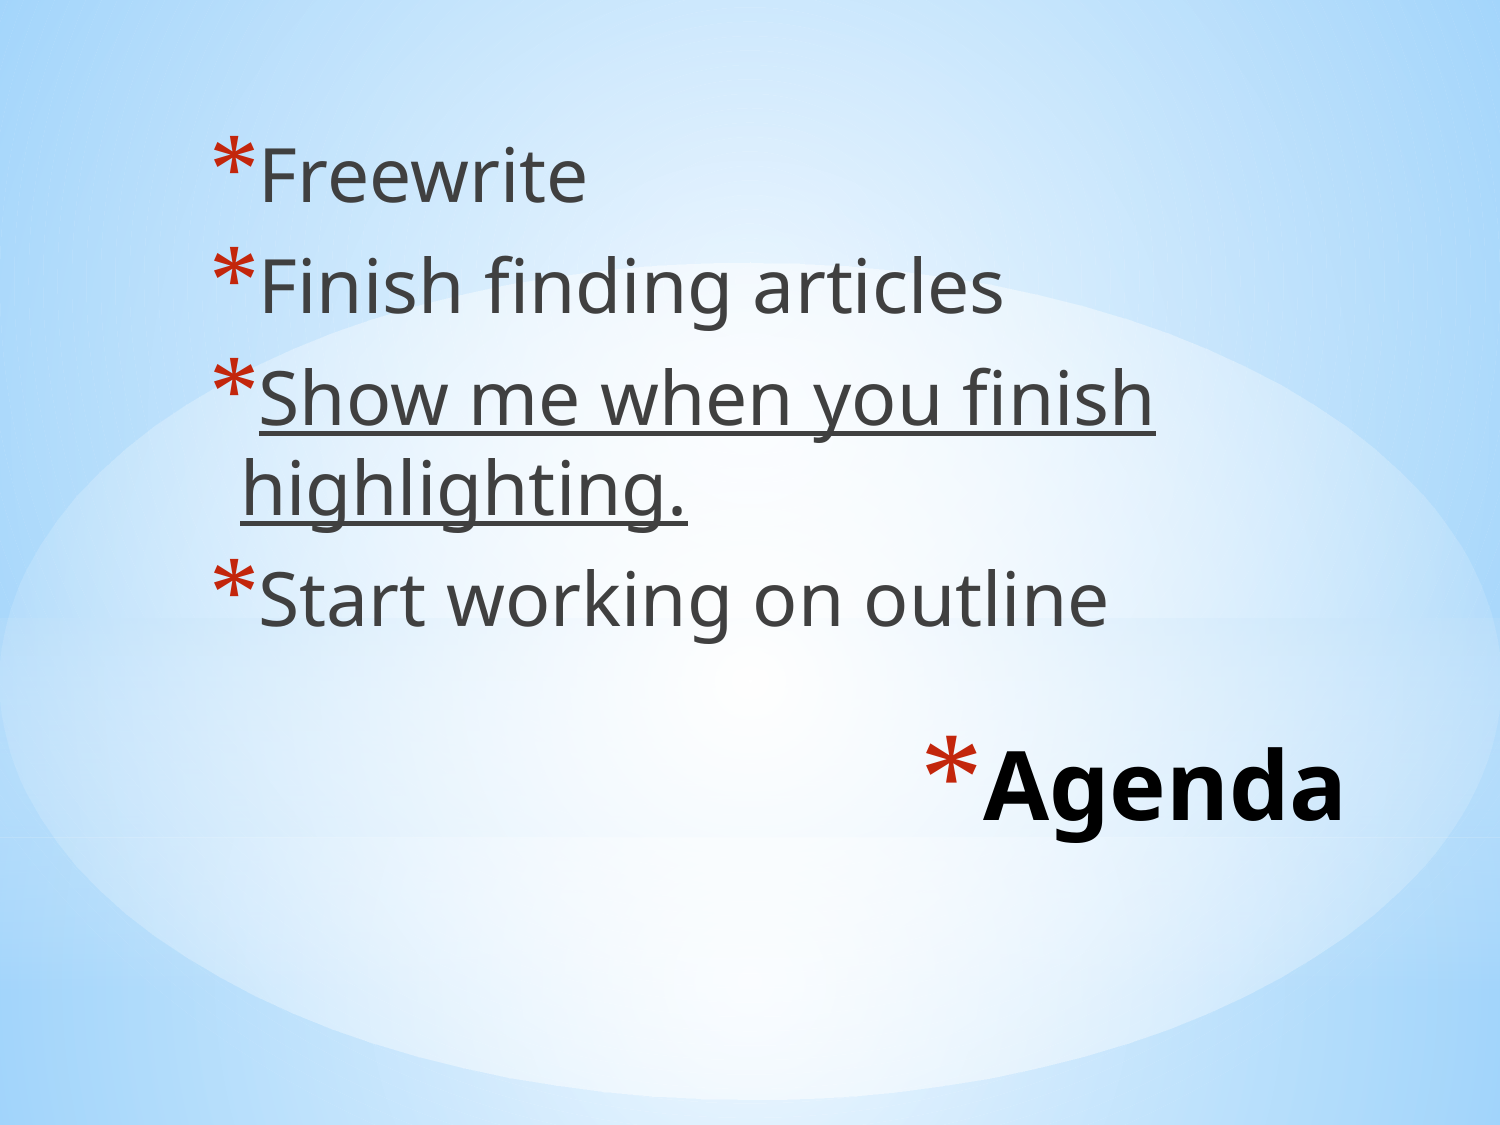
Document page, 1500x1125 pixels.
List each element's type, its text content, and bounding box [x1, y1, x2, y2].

title Agenda [294, 717, 1363, 905]
list Freewrite Finish finding articles Show me when you finish highlighting. Start working on outline [187, 120, 1238, 690]
